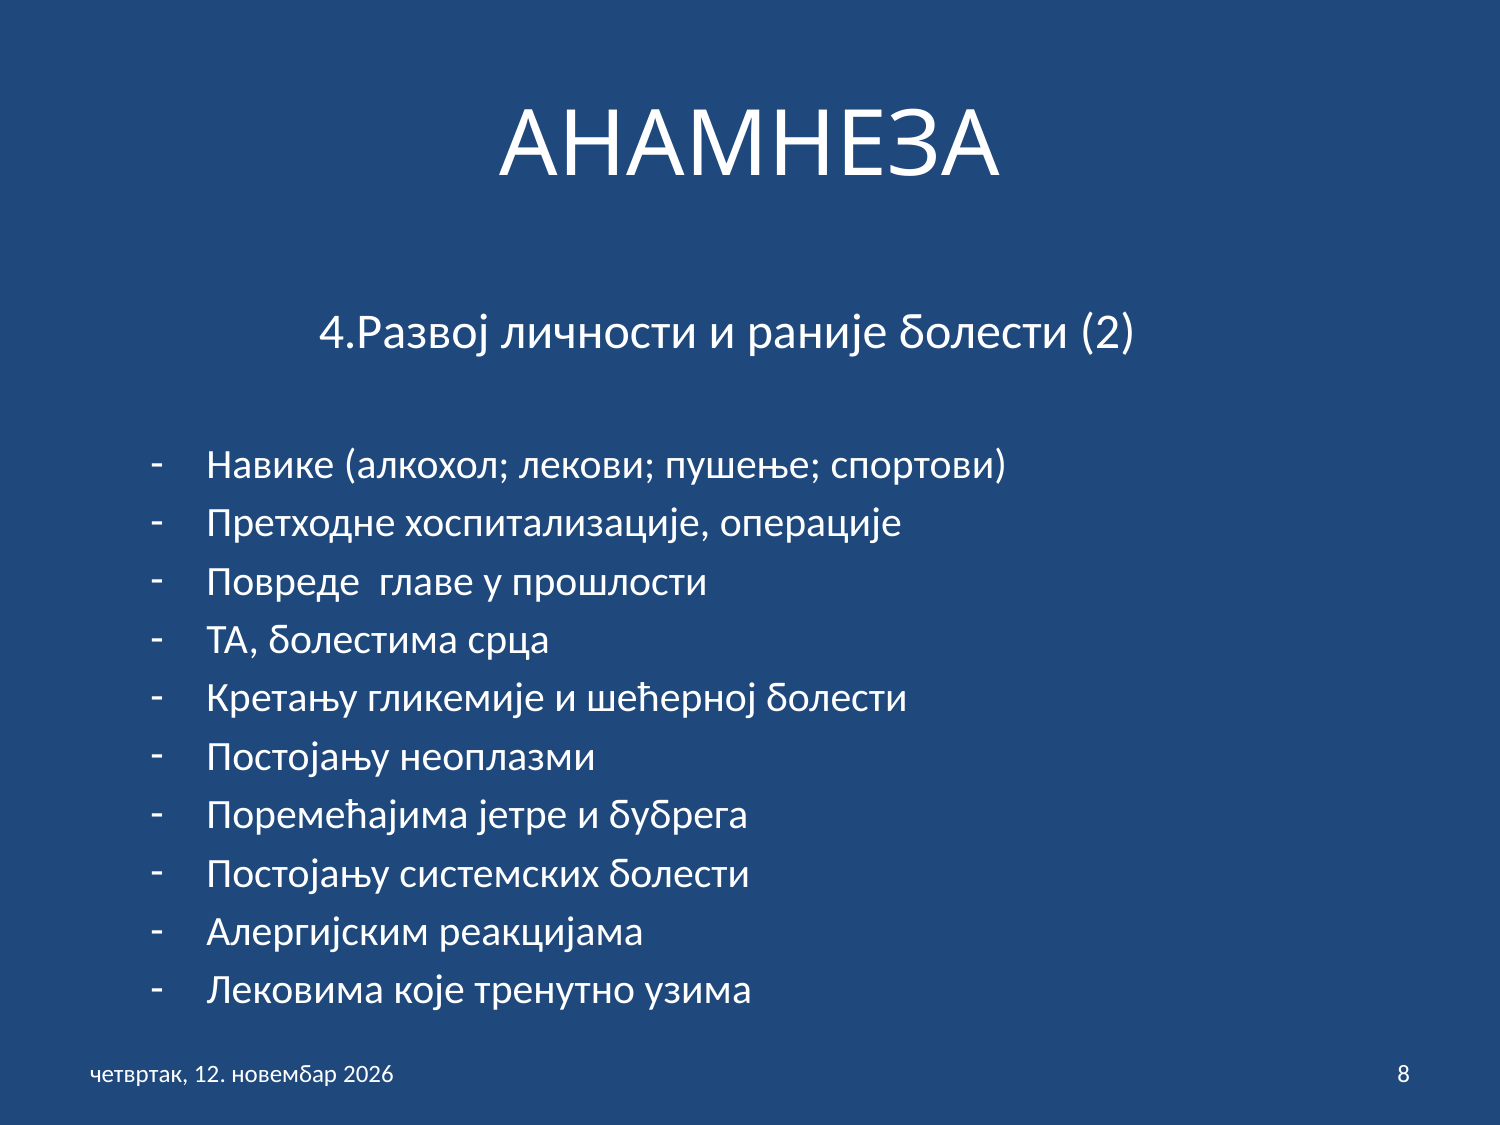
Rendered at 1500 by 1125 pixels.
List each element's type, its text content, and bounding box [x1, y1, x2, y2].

list 4.Развој личности и раније болести (2) Навике (алкохол; лекови; пушење; спортови) Претходне хоспитализације, операције Повреде главе у прошлости ТА, болестима срца Кретању гликемије и шећерној болести Постојању неоплазми Поремећајима јетре и бубрега Постојању системских болести Алергијским реакцијама Лековима које тренутно узима [135, 290, 1369, 1047]
title АНАМНЕЗА [75, 45, 1425, 233]
slide_number 8 [1074, 1042, 1425, 1103]
slide_number среда, 22. септембар 2021 [75, 1042, 425, 1103]
